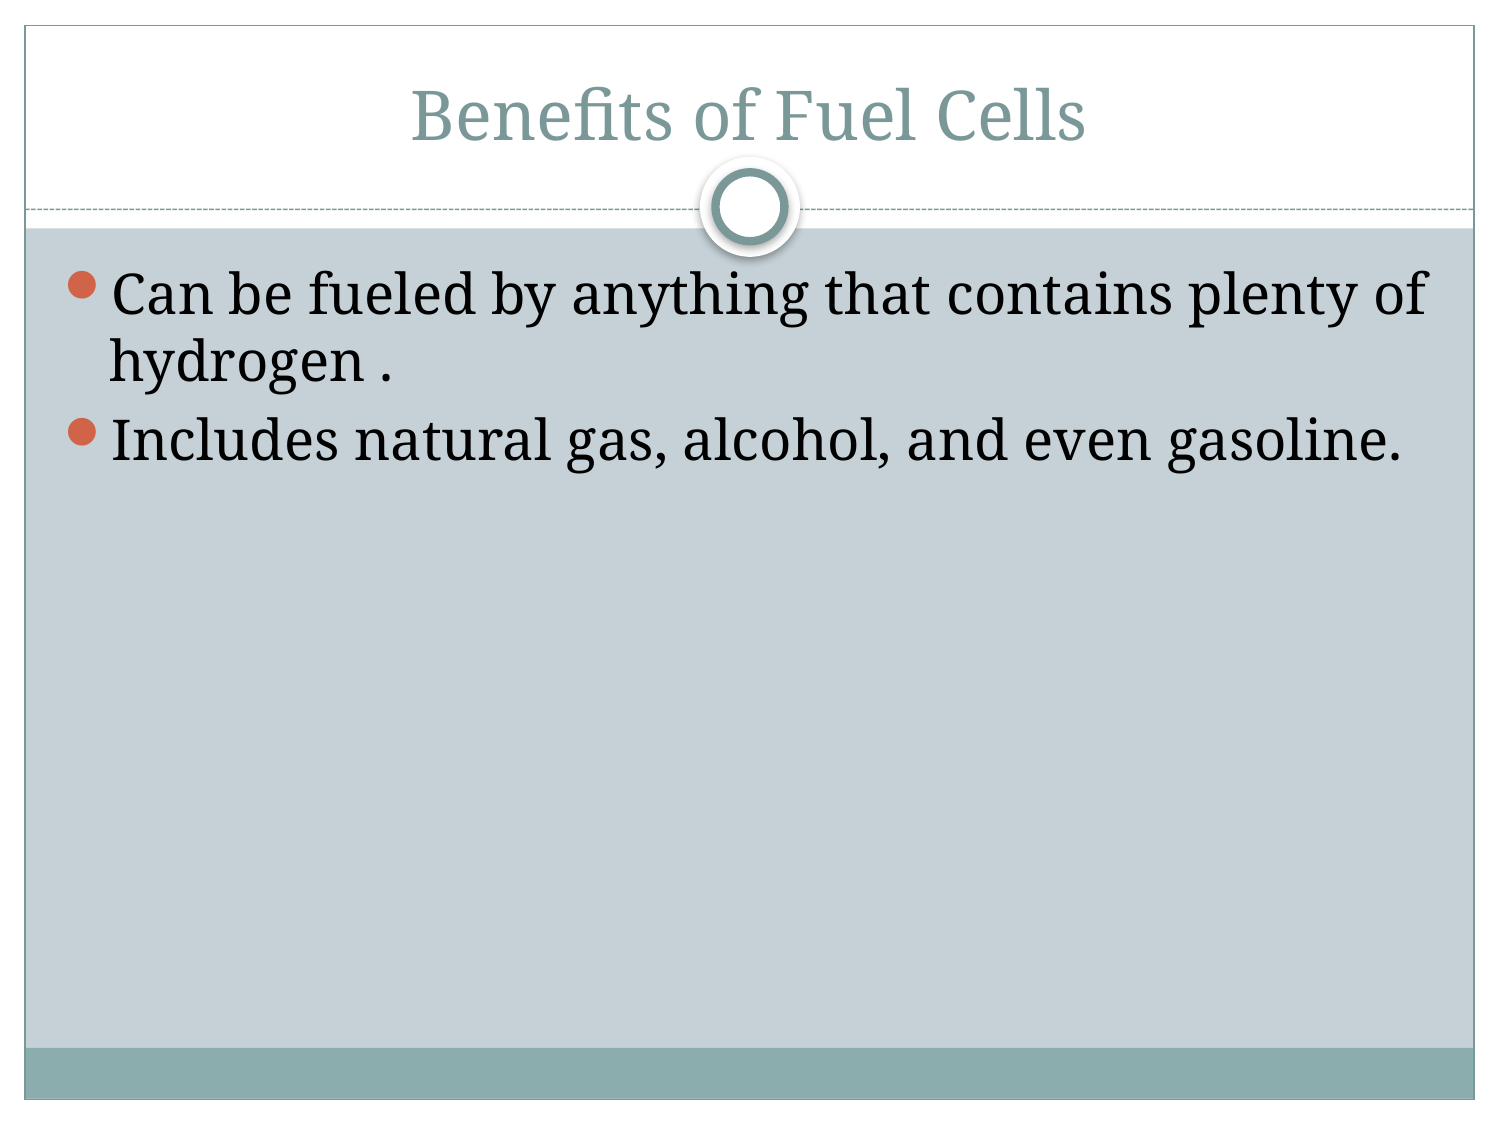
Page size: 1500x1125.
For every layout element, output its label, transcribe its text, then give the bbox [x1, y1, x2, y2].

list Can be fueled by anything that contains plenty of hydrogen . Includes natural gas, alcohol, and even gasoline. [49, 250, 1445, 1001]
title Benefits of Fuel Cells [49, 37, 1450, 162]
